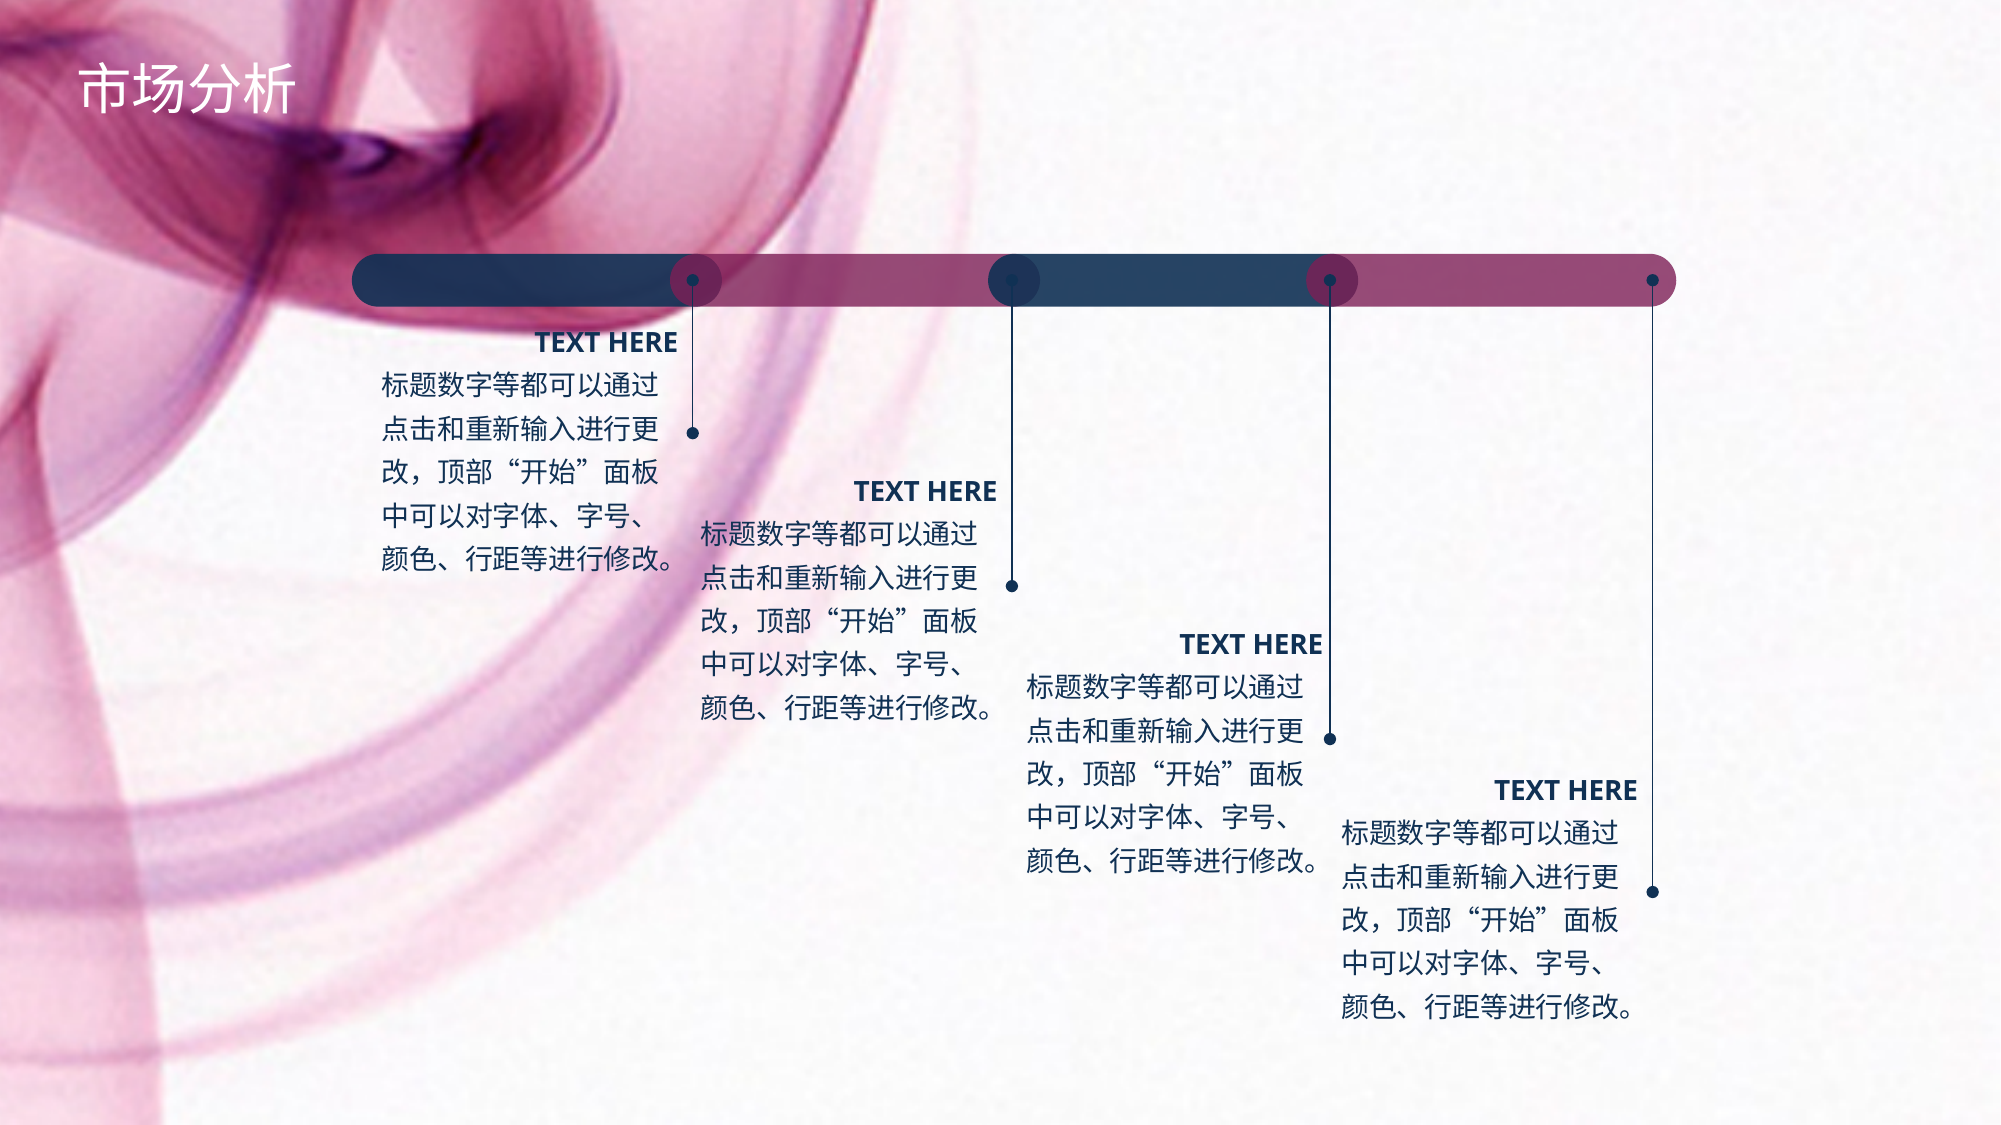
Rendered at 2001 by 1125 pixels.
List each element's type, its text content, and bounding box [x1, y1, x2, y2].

text_box TEXT HERE 标题数字等都可以通过点击和重新输入进行更改，顶部“开始”面板中可以对字体、字号、颜色、行距等进行修改。 [366, 307, 693, 583]
text_box 市场分析 [61, 46, 314, 129]
text_box TEXT HERE 标题数字等都可以通过点击和重新输入进行更改，顶部“开始”面板中可以对字体、字号、颜色、行距等进行修改。 [1326, 755, 1653, 1031]
text_box TEXT HERE 标题数字等都可以通过点击和重新输入进行更改，顶部“开始”面板中可以对字体、字号、颜色、行距等进行修改。 [1011, 609, 1338, 884]
text_box TEXT HERE 标题数字等都可以通过点击和重新输入进行更改，顶部“开始”面板中可以对字体、字号、颜色、行距等进行修改。 [686, 456, 1012, 732]
text_box [349, 251, 692, 307]
text_box [1304, 251, 1679, 309]
text_box [667, 251, 1010, 309]
text_box [985, 251, 1328, 309]
picture [0, 0, 2001, 1125]
